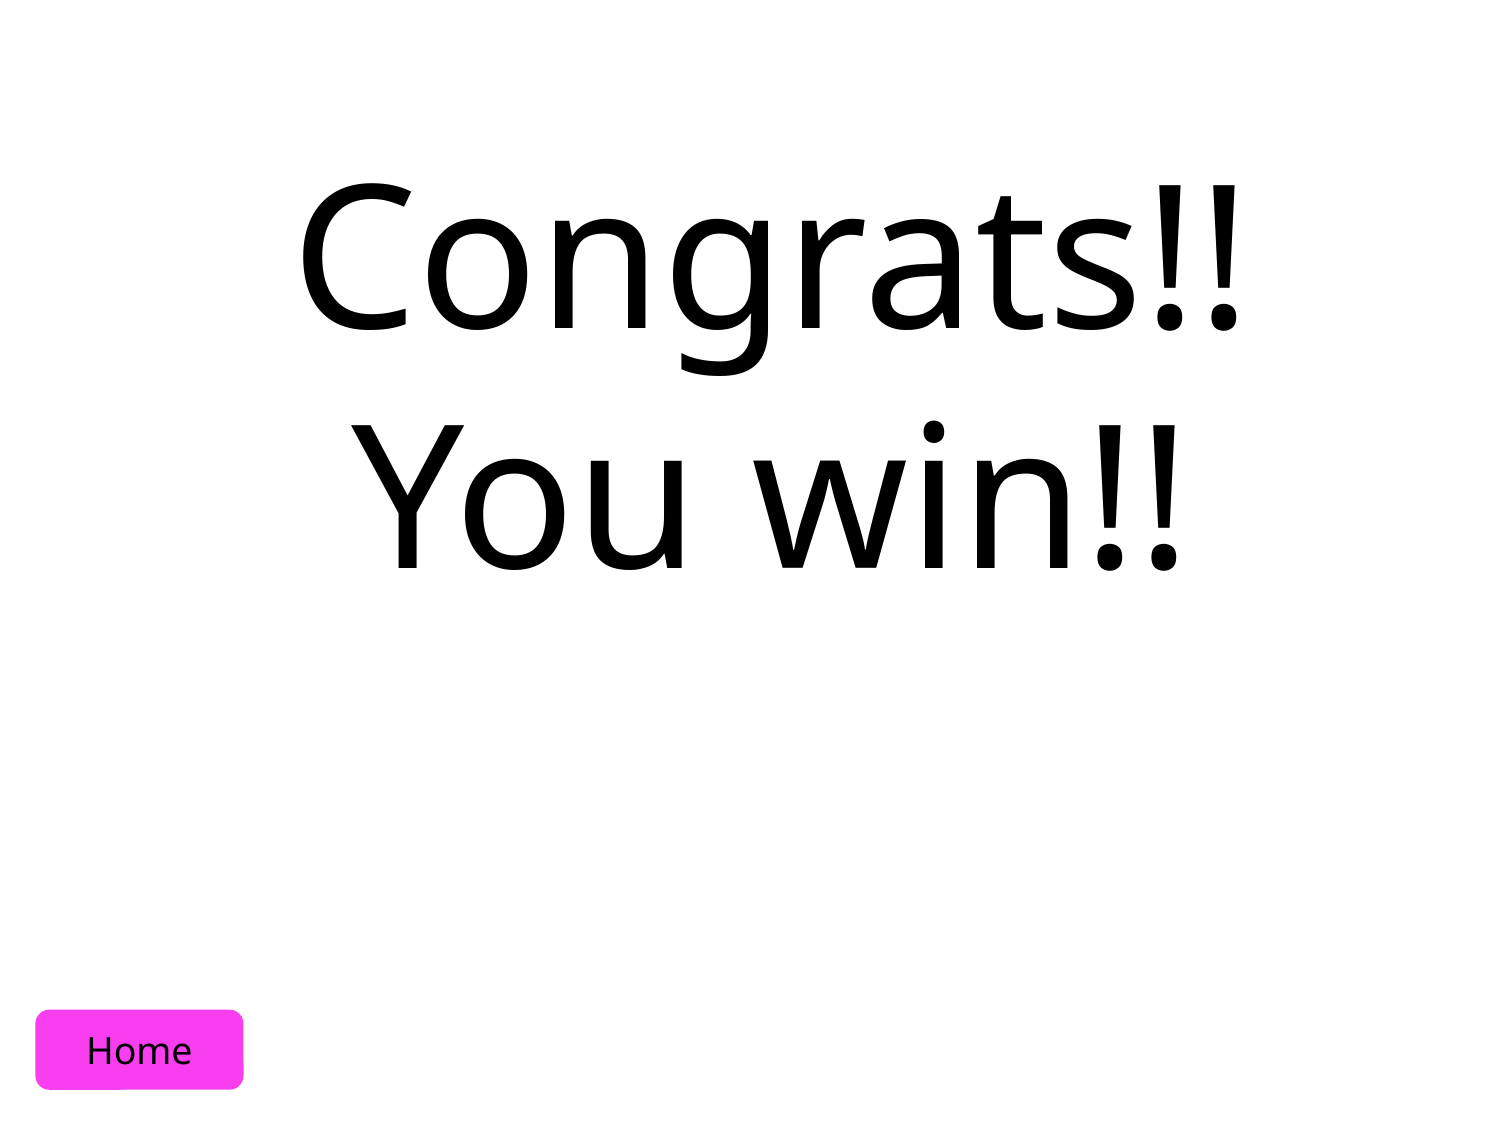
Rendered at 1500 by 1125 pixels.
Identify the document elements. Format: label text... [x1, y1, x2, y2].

text_box [35, 1009, 244, 1090]
text_box Congrats!! You win!! [181, 121, 1362, 617]
text_box Home [50, 1019, 229, 1080]
